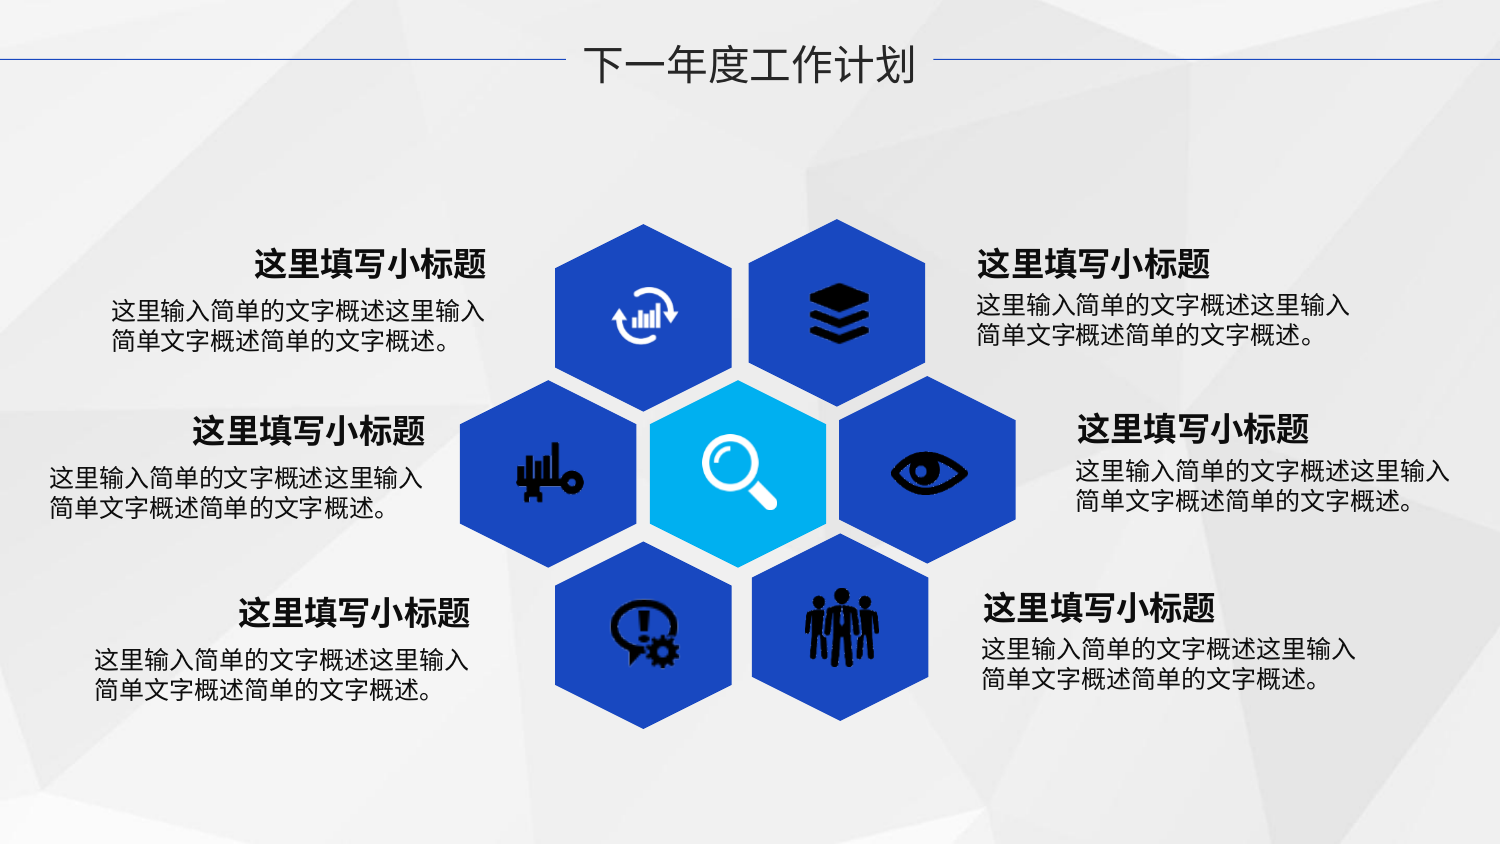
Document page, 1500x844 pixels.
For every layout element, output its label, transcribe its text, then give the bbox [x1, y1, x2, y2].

picture [0, 0, 1500, 844]
text_box 这里输入简单的文字概述这里输入简单文字概述简单的文字概述。 [74, 634, 506, 715]
text_box 这里输入简单的文字概述这里输入简单文字概述简单的文字概述。 [29, 452, 460, 533]
text_box [553, 539, 734, 731]
text_box [749, 531, 931, 723]
text_box 下一年度工作计划 [568, 31, 932, 97]
text_box [553, 222, 734, 414]
text_box 这里输入简单的文字概述这里输入简单文字概述简单的文字概述。 [956, 279, 1387, 360]
text_box 这里输入简单的文字概述这里输入简单文字概述简单的文字概述。 [91, 285, 522, 366]
text_box [647, 378, 829, 570]
text_box 这里填写小标题 [172, 406, 451, 460]
text_box 这里输入简单的文字概述这里输入简单文字概述简单的文字概述。 [1055, 445, 1487, 525]
text_box 这里填写小标题 [218, 588, 496, 642]
text_box 这里填写小标题 [1057, 404, 1442, 459]
text_box 这里输入简单的文字概述这里输入简单文字概述简单的文字概述。 [962, 624, 1393, 704]
text_box [746, 217, 928, 409]
text_box 这里填写小标题 [957, 239, 1342, 293]
text_box [837, 374, 1018, 566]
text_box 这里填写小标题 [234, 239, 512, 293]
text_box [457, 378, 639, 570]
text_box 这里填写小标题 [963, 583, 1348, 637]
